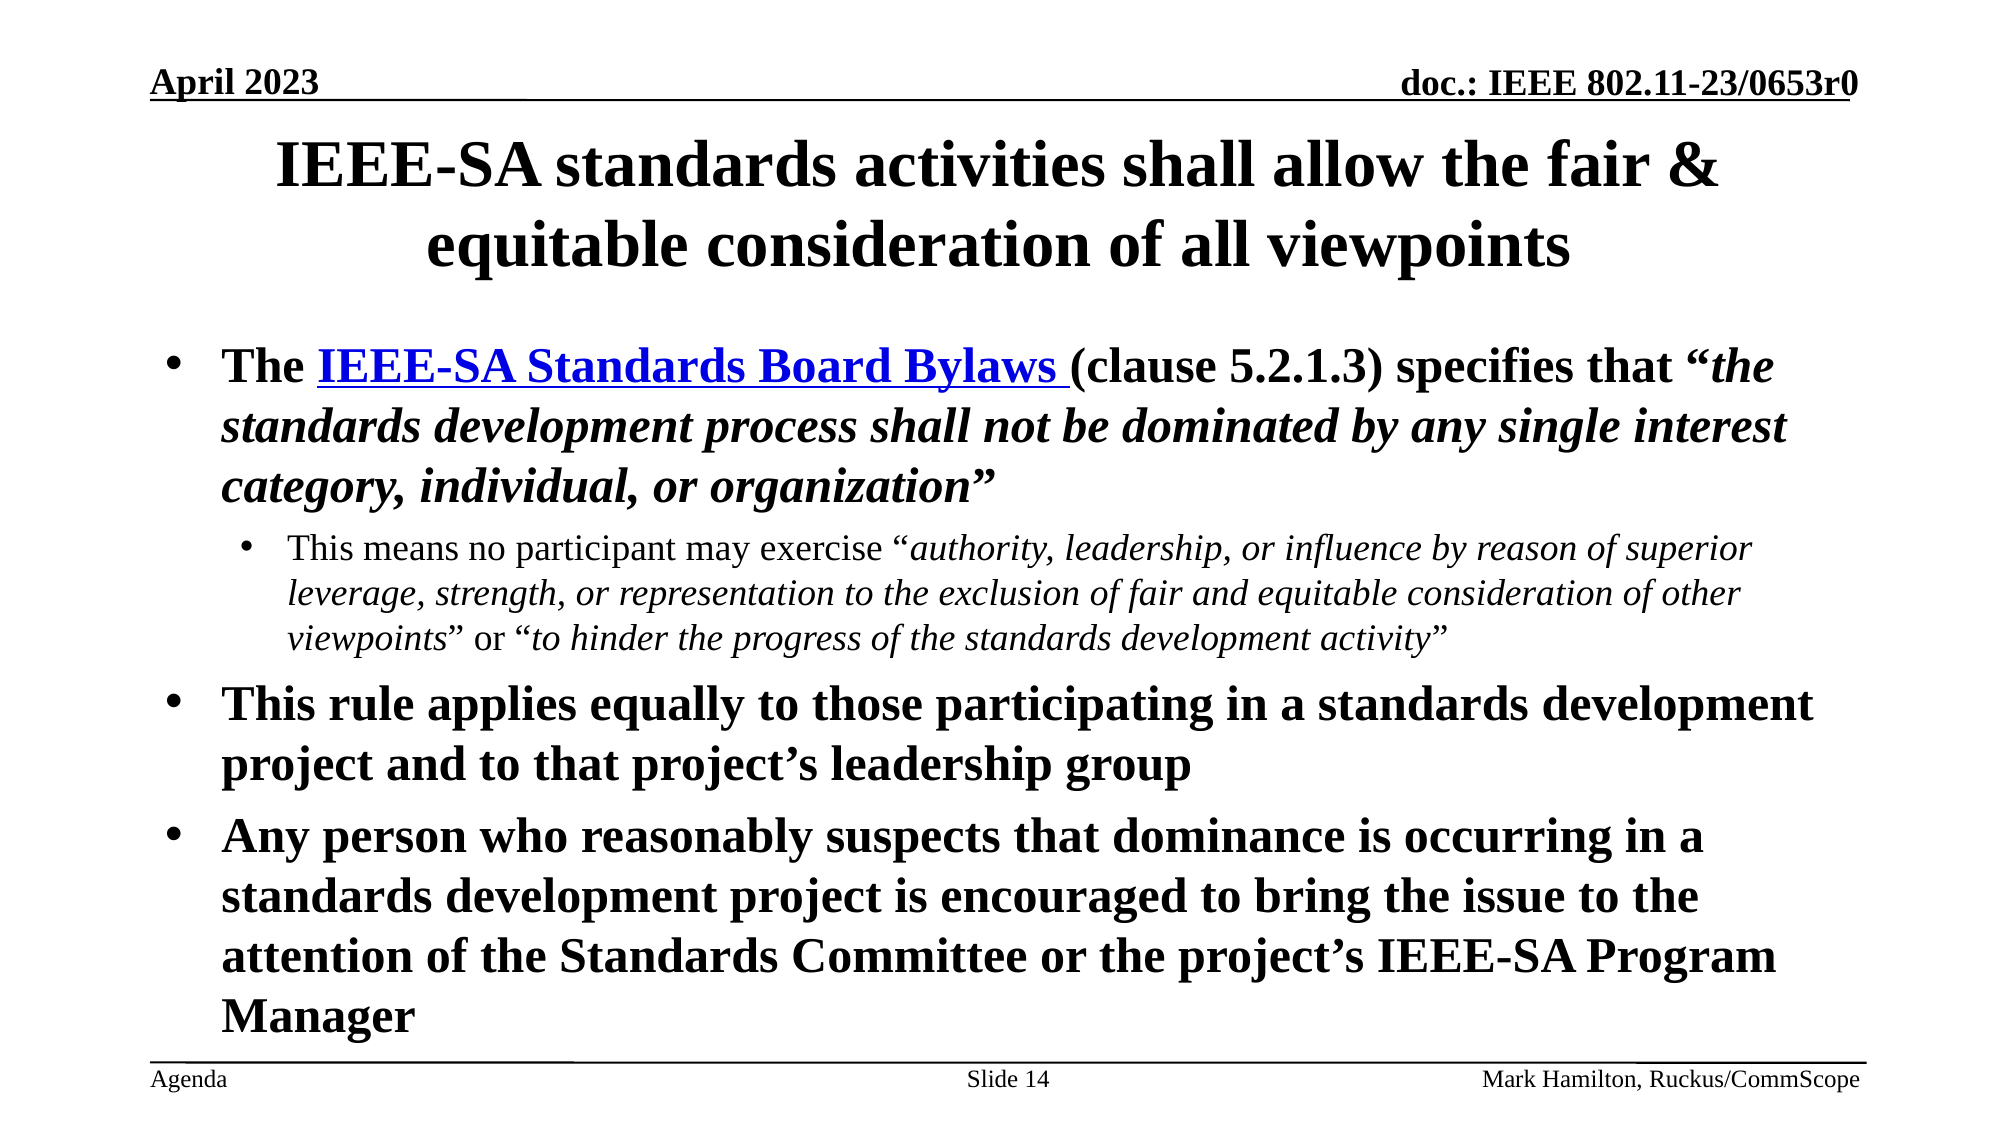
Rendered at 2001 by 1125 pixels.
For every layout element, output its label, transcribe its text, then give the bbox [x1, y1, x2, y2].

title IEEE-SA standards activities shall allow the fair & equitable consideration of all viewpoints [149, 112, 1850, 288]
list The IEEE-SA Standards Board Bylaws (clause 5.2.1.3) specifies that “the standards development process shall not be dominated by any single interest category, individual, or organization” This means no participant may exercise “authority, leadership, or influence by reason of superior leverage, strength, or representation to the exclusion of fair and equitable consideration of other viewpoints” or “to hinder the progress of the standards development activity” This rule applies equally to those participating in a standards development project and to that project’s leadership group Any person who reasonably suspects that dominance is occurring in a standards development project is encouraged to bring the issue to the attention of the Standards Committee or the project’s IEEE-SA Program Manager [149, 324, 1850, 1000]
slide_number Slide 14 [950, 1061, 1067, 1123]
